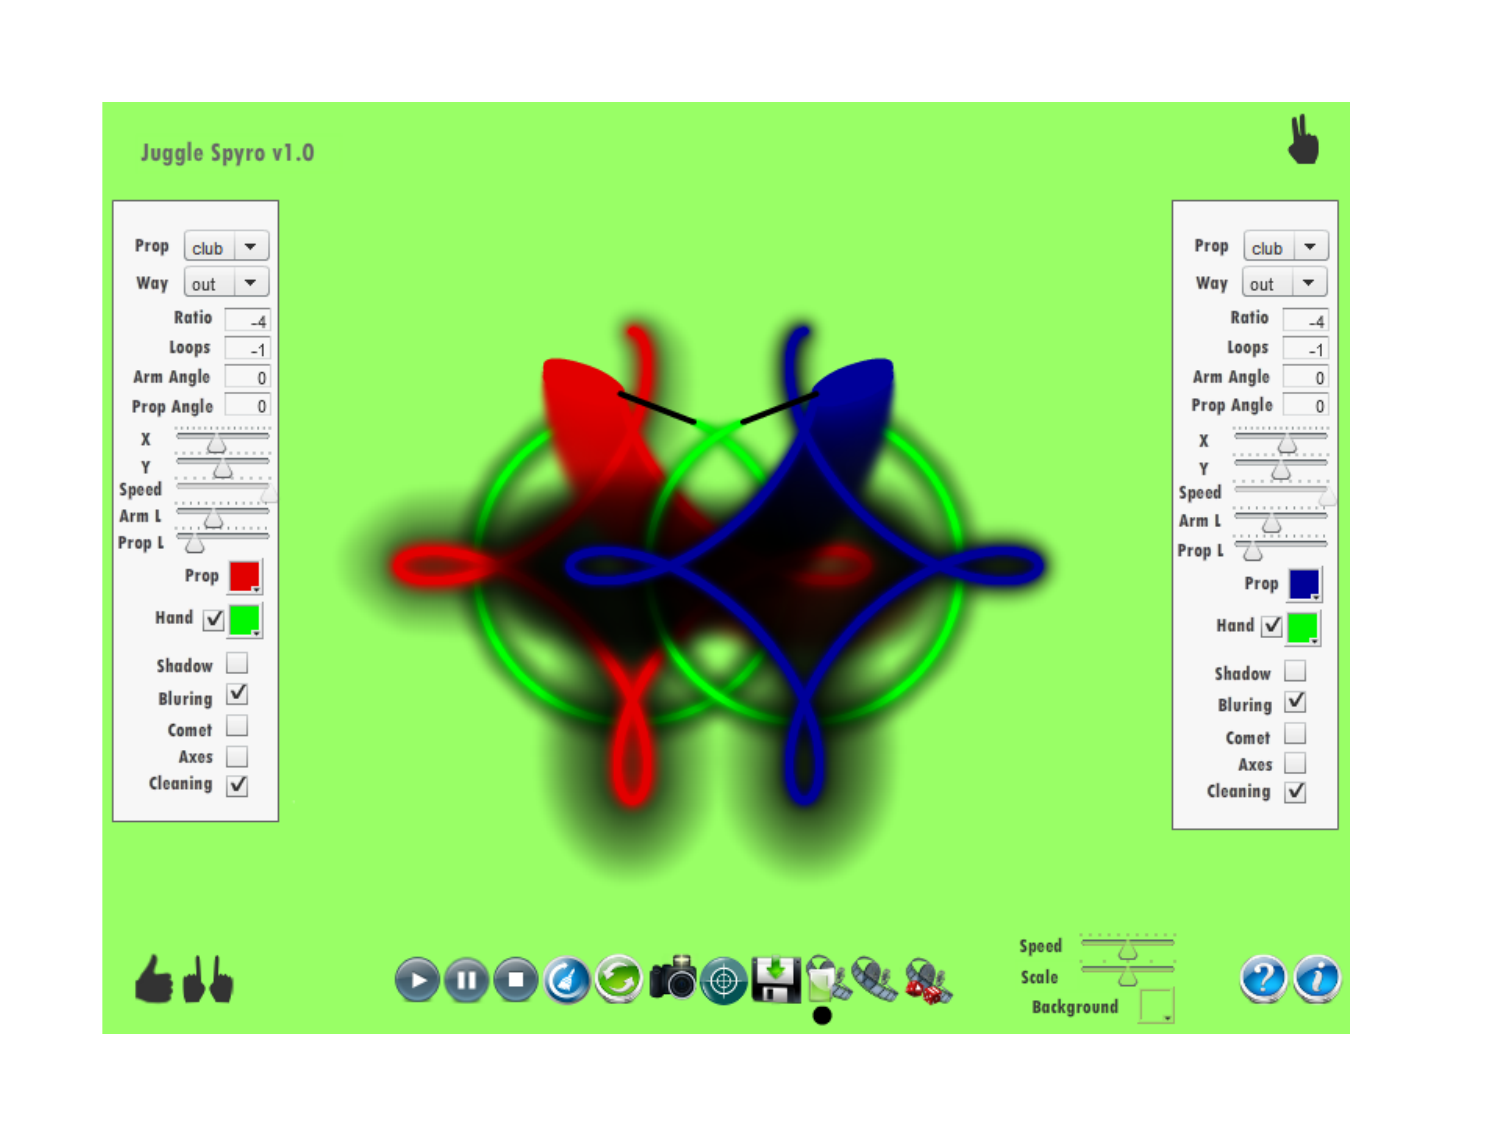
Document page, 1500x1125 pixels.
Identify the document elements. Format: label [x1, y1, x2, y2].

picture [102, 102, 1351, 1034]
